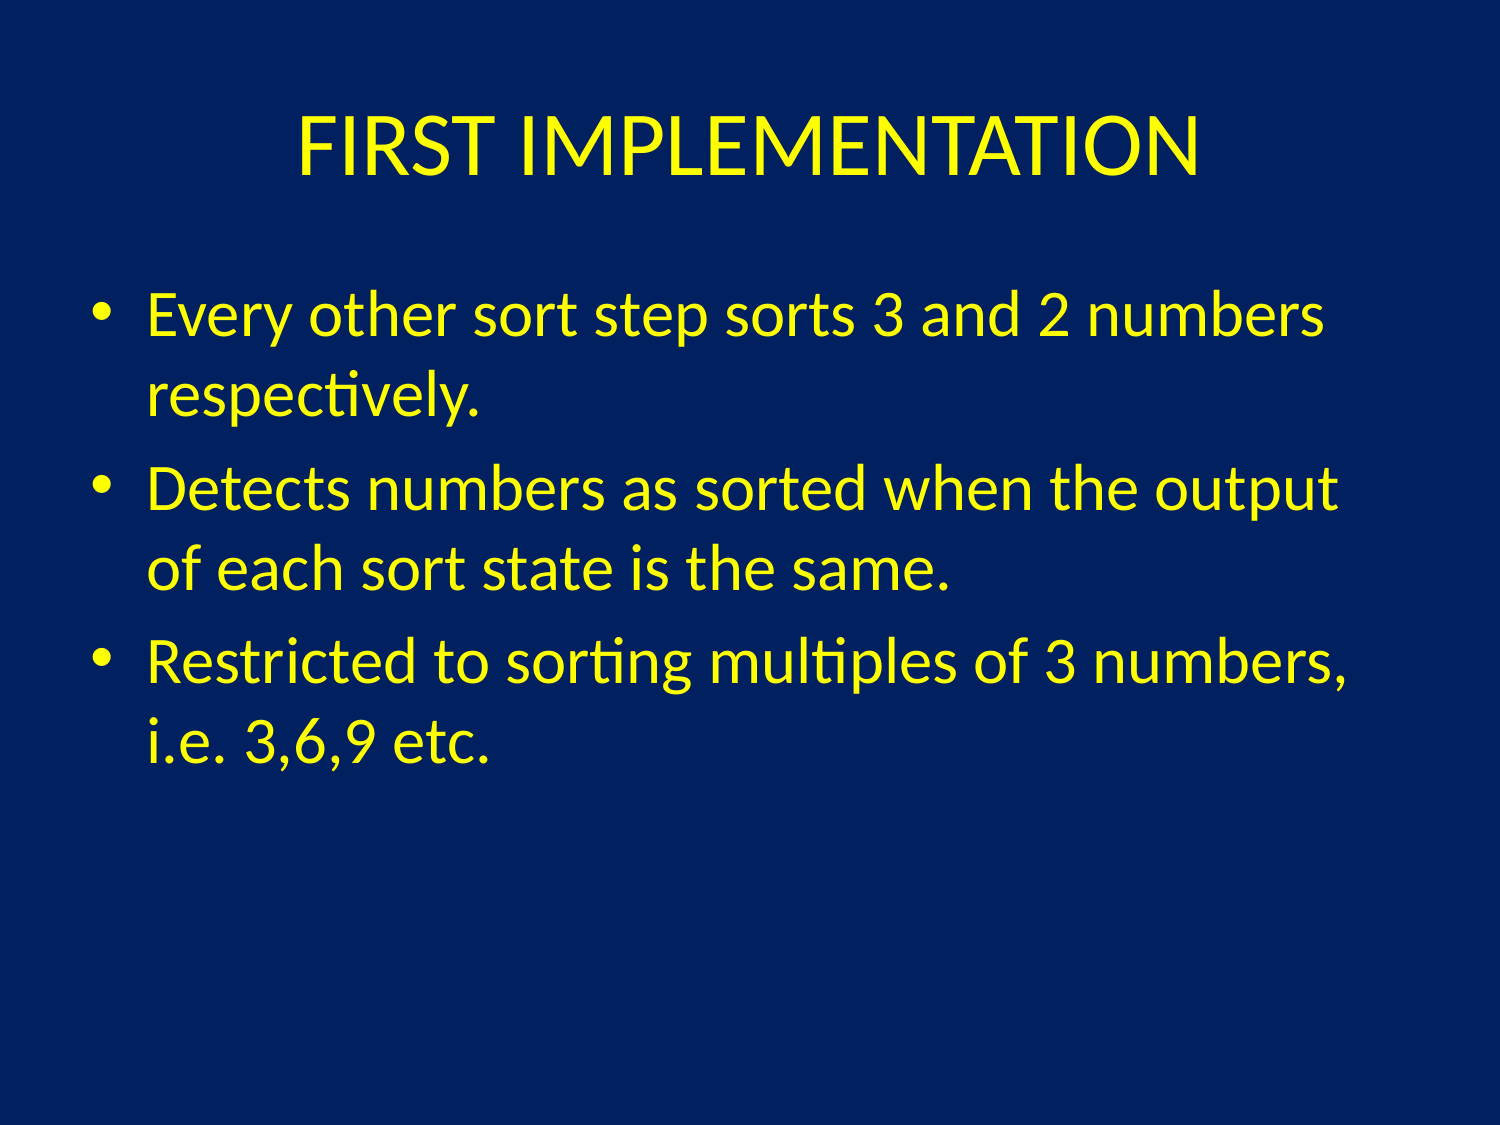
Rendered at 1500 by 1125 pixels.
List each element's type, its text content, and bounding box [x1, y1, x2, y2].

title FIRST IMPLEMENTATION [75, 45, 1425, 233]
list Every other sort step sorts 3 and 2 numbers respectively. Detects numbers as sorted when the output of each sort state is the same. Restricted to sorting multiples of 3 numbers, i.e. 3,6,9 etc. [75, 262, 1425, 1005]
